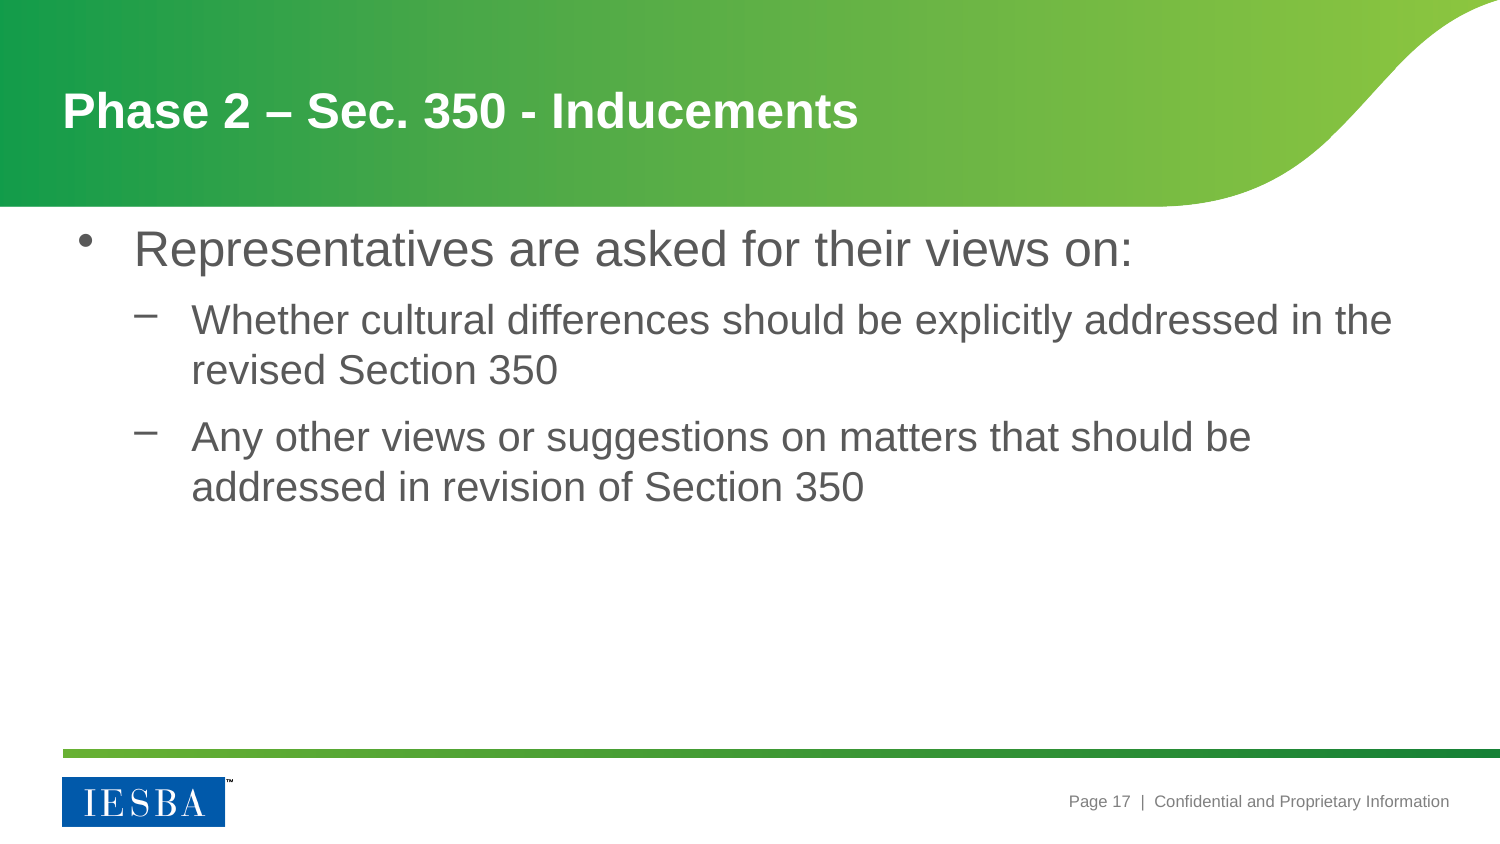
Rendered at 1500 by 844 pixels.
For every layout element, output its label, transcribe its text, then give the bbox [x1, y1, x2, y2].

picture [0, 0, 1500, 207]
list Representatives are asked for their views on: Whether cultural differences should be explicitly addressed in the revised Section 350 Any other views or suggestions on matters that should be addressed in revision of Section 350 [62, 209, 1450, 724]
title Phase 2 – Sec. 350 - Inducements [62, 75, 1300, 142]
picture [62, 777, 233, 827]
